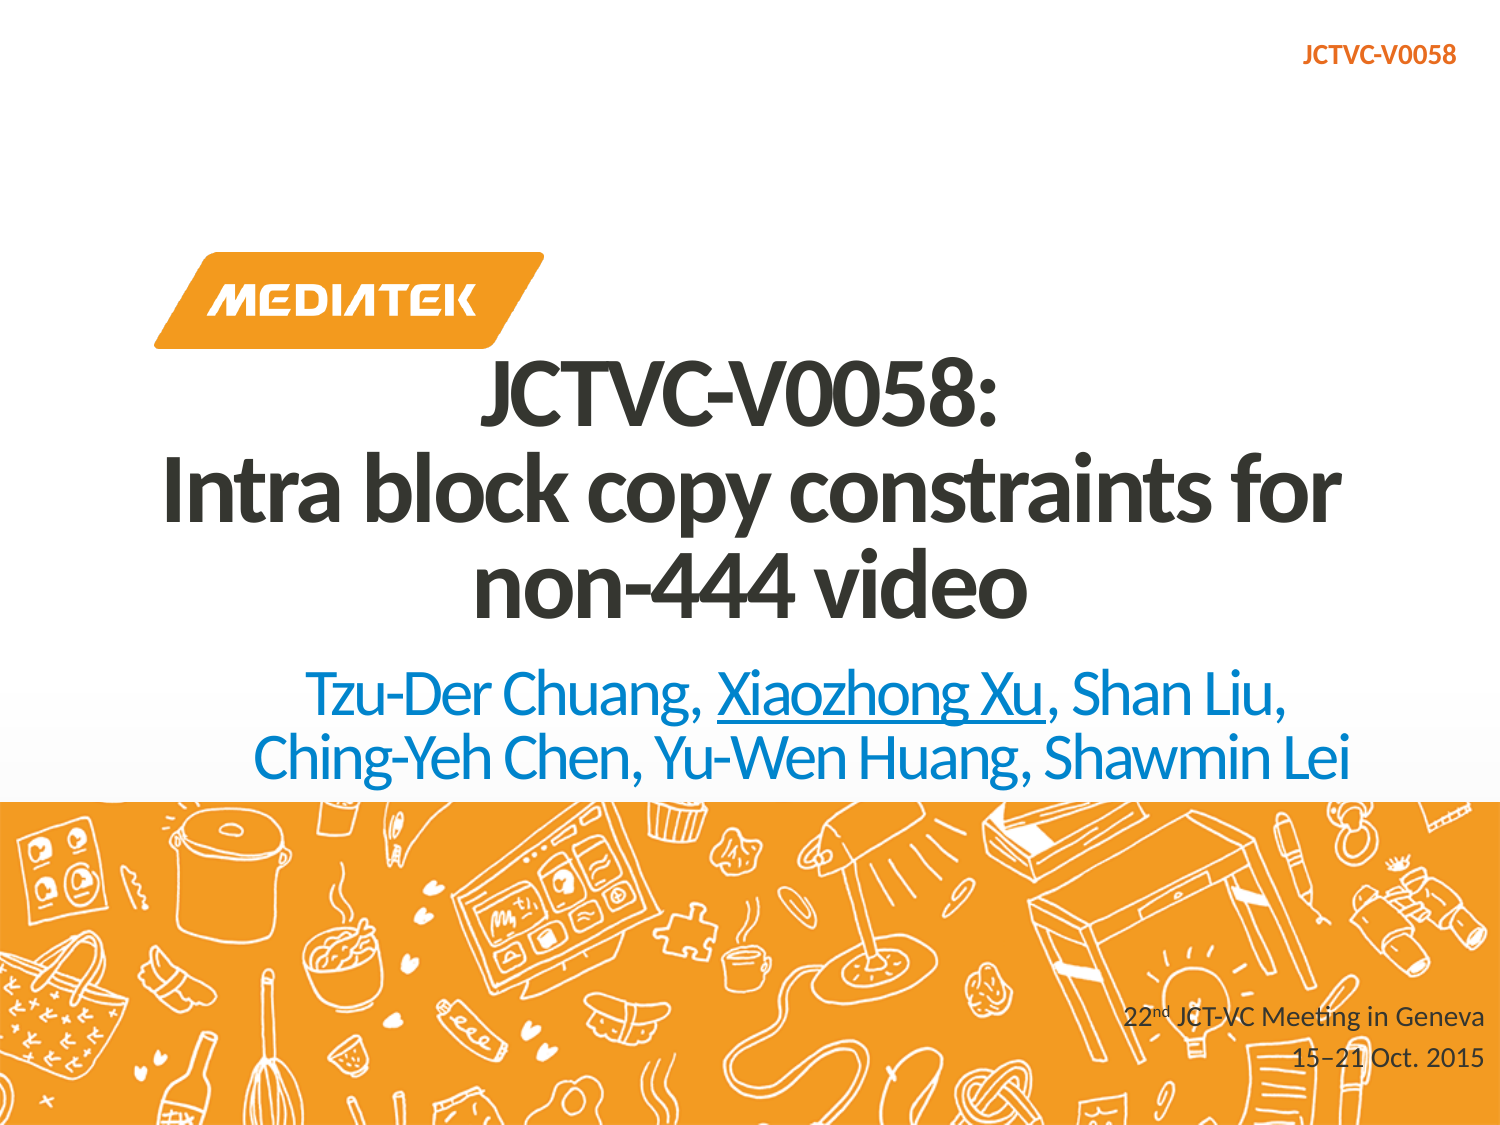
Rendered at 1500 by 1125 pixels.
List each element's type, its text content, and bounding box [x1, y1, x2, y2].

subtitle Tzu-Der Chuang, Xiaozhong Xu, Shan Liu, Ching-Yeh Chen, Yu-Wen Huang, Shawmin Lei [147, 656, 1459, 803]
slide_number 1 [1326, 1081, 1500, 1090]
text_box 22nd JCT-VC Meeting in Geneva 15–21 Oct. 2015 [918, 989, 1500, 1081]
picture [0, 802, 1500, 1125]
text_box JCTVC-V0058 [1241, 27, 1472, 78]
title JCTVC-V0058: Intra block copy constraints for non-444 video [76, 342, 1425, 657]
picture [154, 252, 544, 342]
